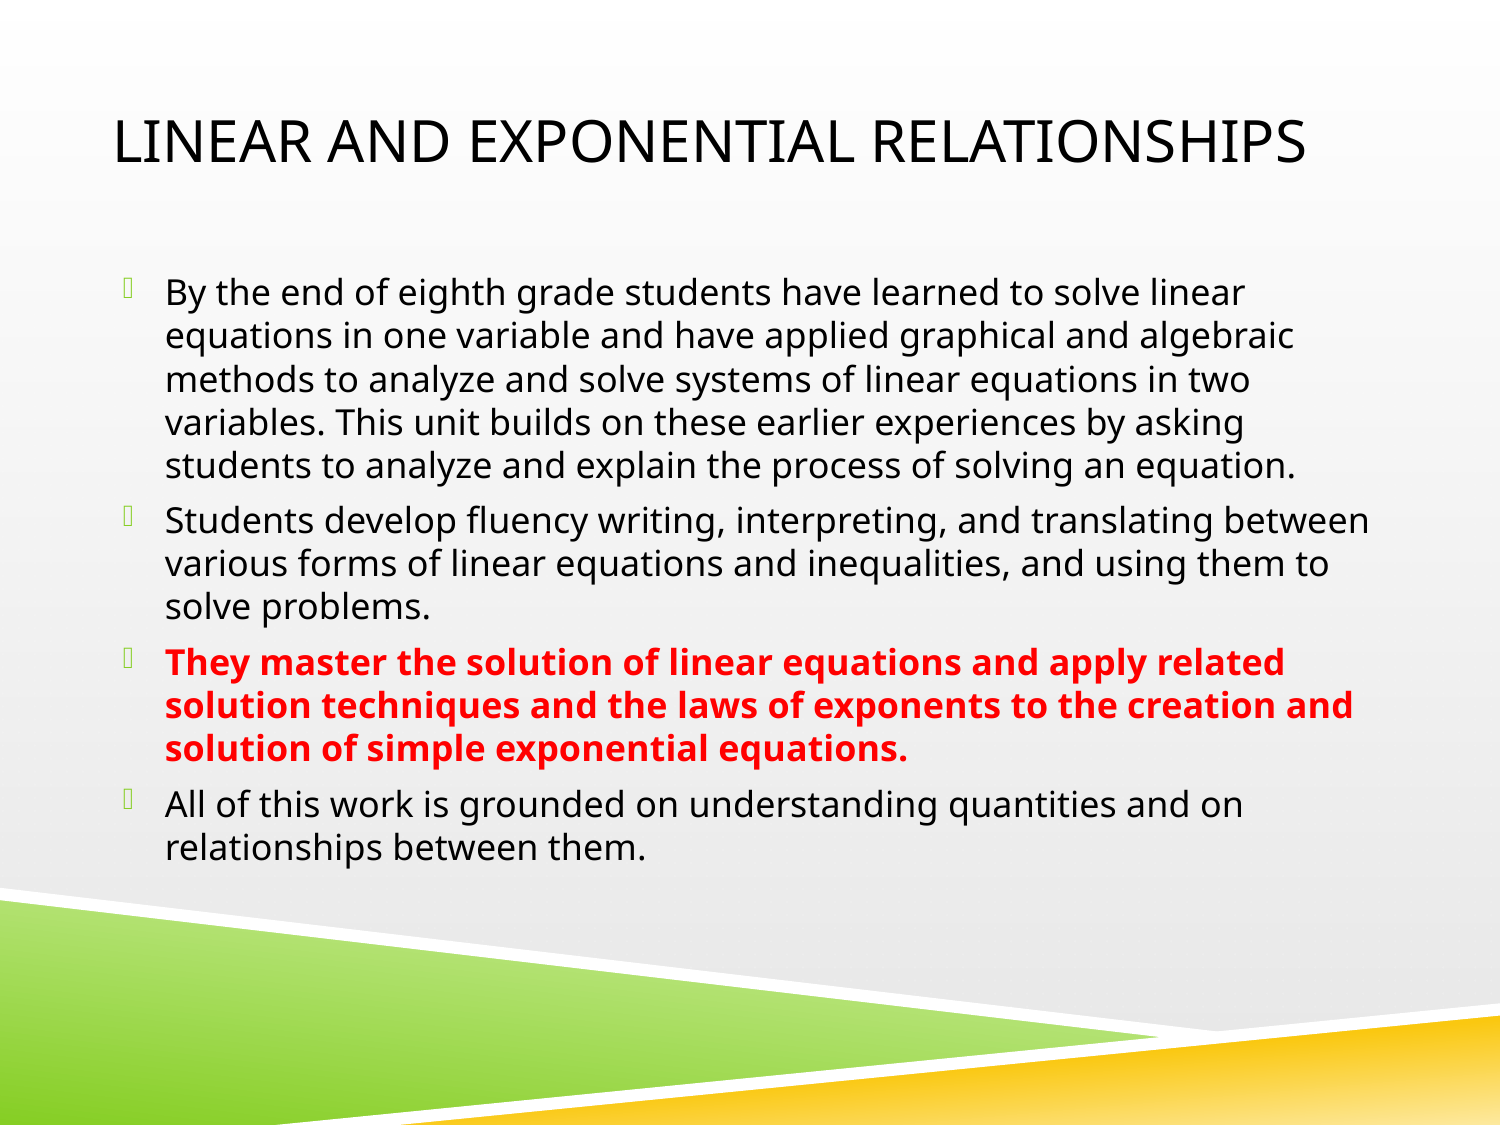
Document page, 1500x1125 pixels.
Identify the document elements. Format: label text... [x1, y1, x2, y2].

title Linear and exponential relationships [112, 45, 1388, 233]
list By the end of eighth grade students have learned to solve linear equations in one variable and have applied graphical and algebraic methods to analyze and solve systems of linear equations in two variables. This unit builds on these earlier experiences by asking students to analyze and explain the process of solving an equation. Students develop fluency writing, interpreting, and translating between various forms of linear equations and inequalities, and using them to solve problems. They master the solution of linear equations and apply related solution techniques and the laws of exponents to the creation and solution of simple exponential equations. All of this work is grounded on understanding quantities and on relationships between them. [112, 262, 1388, 875]
